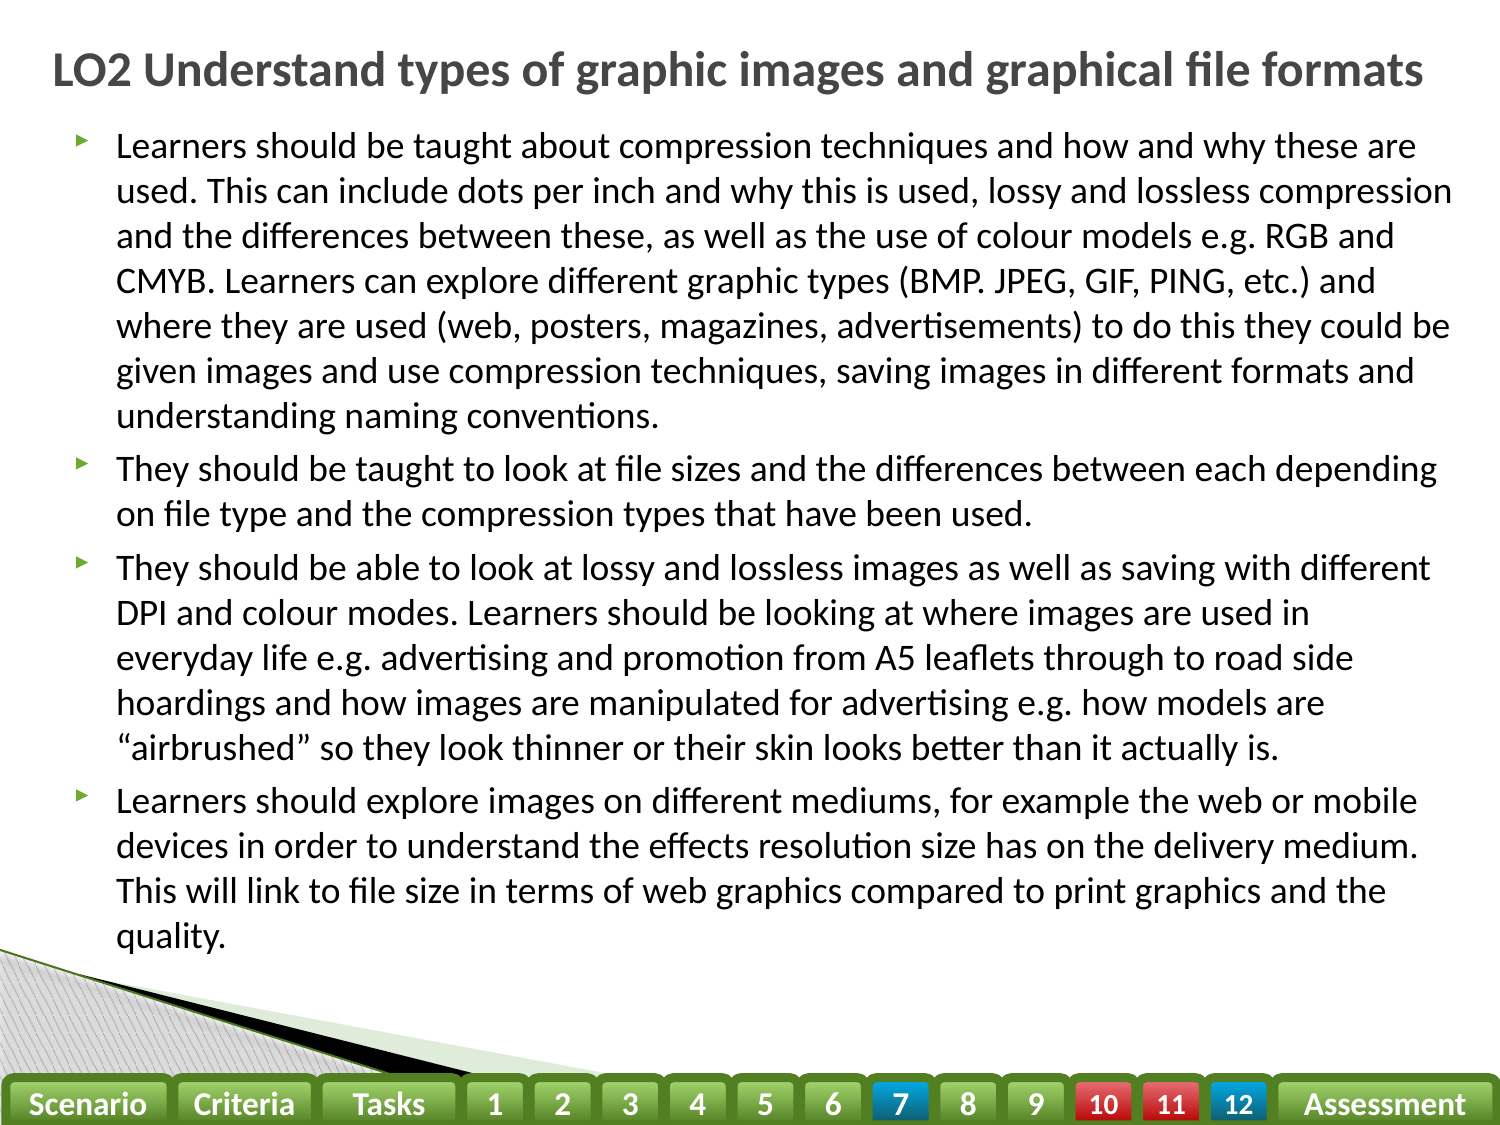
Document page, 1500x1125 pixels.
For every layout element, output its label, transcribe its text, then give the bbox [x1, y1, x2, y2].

title LO2 Understand types of graphic images and graphical file formats [37, 19, 1471, 114]
list Learners should be taught about compression techniques and how and why these are used. This can include dots per inch and why this is used, lossy and lossless compression and the differences between these, as well as the use of colour models e.g. RGB and CMYB. Learners can explore different graphic types (BMP. JPEG, GIF, PING, etc.) and where they are used (web, posters, magazines, advertisements) to do this they could be given images and use compression techniques, saving images in different formats and understanding naming conventions. They should be taught to look at file sizes and the differences between each depending on file type and the compression types that have been used. They should be able to look at lossy and lossless images as well as saving with different DPI and colour modes. Learners should be looking at where images are used in everyday life e.g. advertising and promotion from A5 leaflets through to road side hoardings and how images are manipulated for advertising e.g. how models are “airbrushed” so they look thinner or their skin looks better than it actually is. Learners should explore images on different mediums, for example the web or mobile devices in order to understand the effects resolution size has on the delivery medium. This will link to file size in terms of web graphics compared to print graphics and the quality. [41, 114, 1471, 1071]
